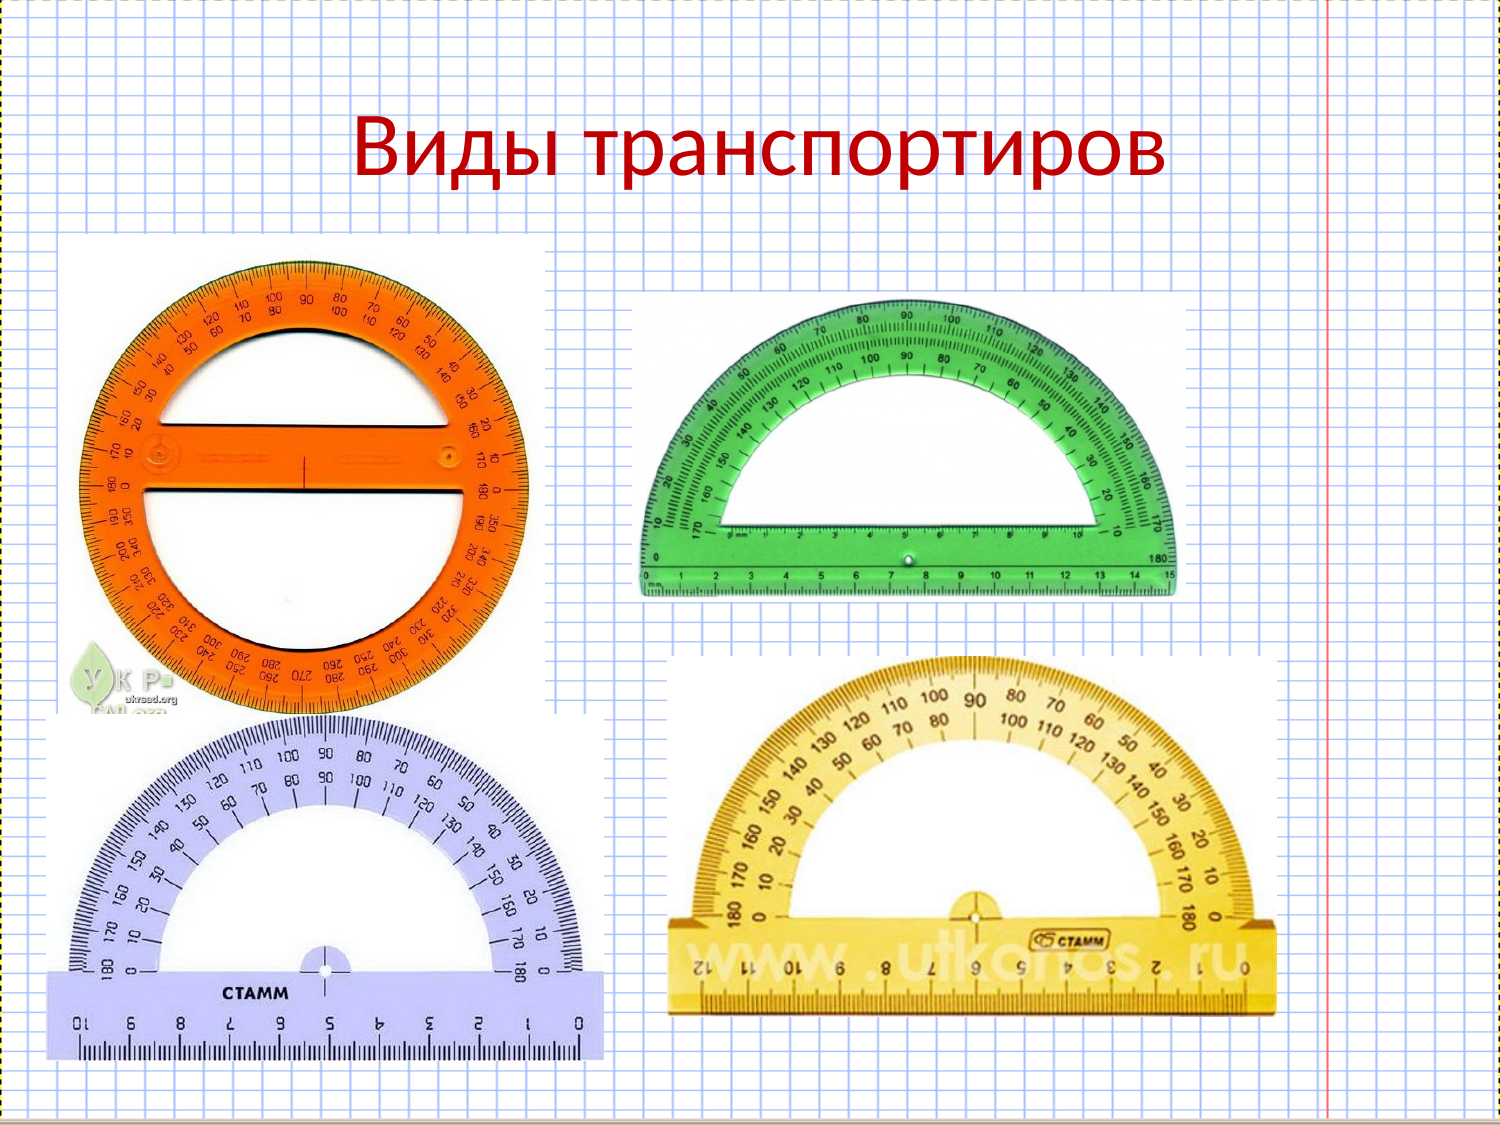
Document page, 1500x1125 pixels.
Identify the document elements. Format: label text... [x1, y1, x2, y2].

picture [0, 0, 1500, 1125]
title Виды транспортиров [75, 45, 1425, 233]
